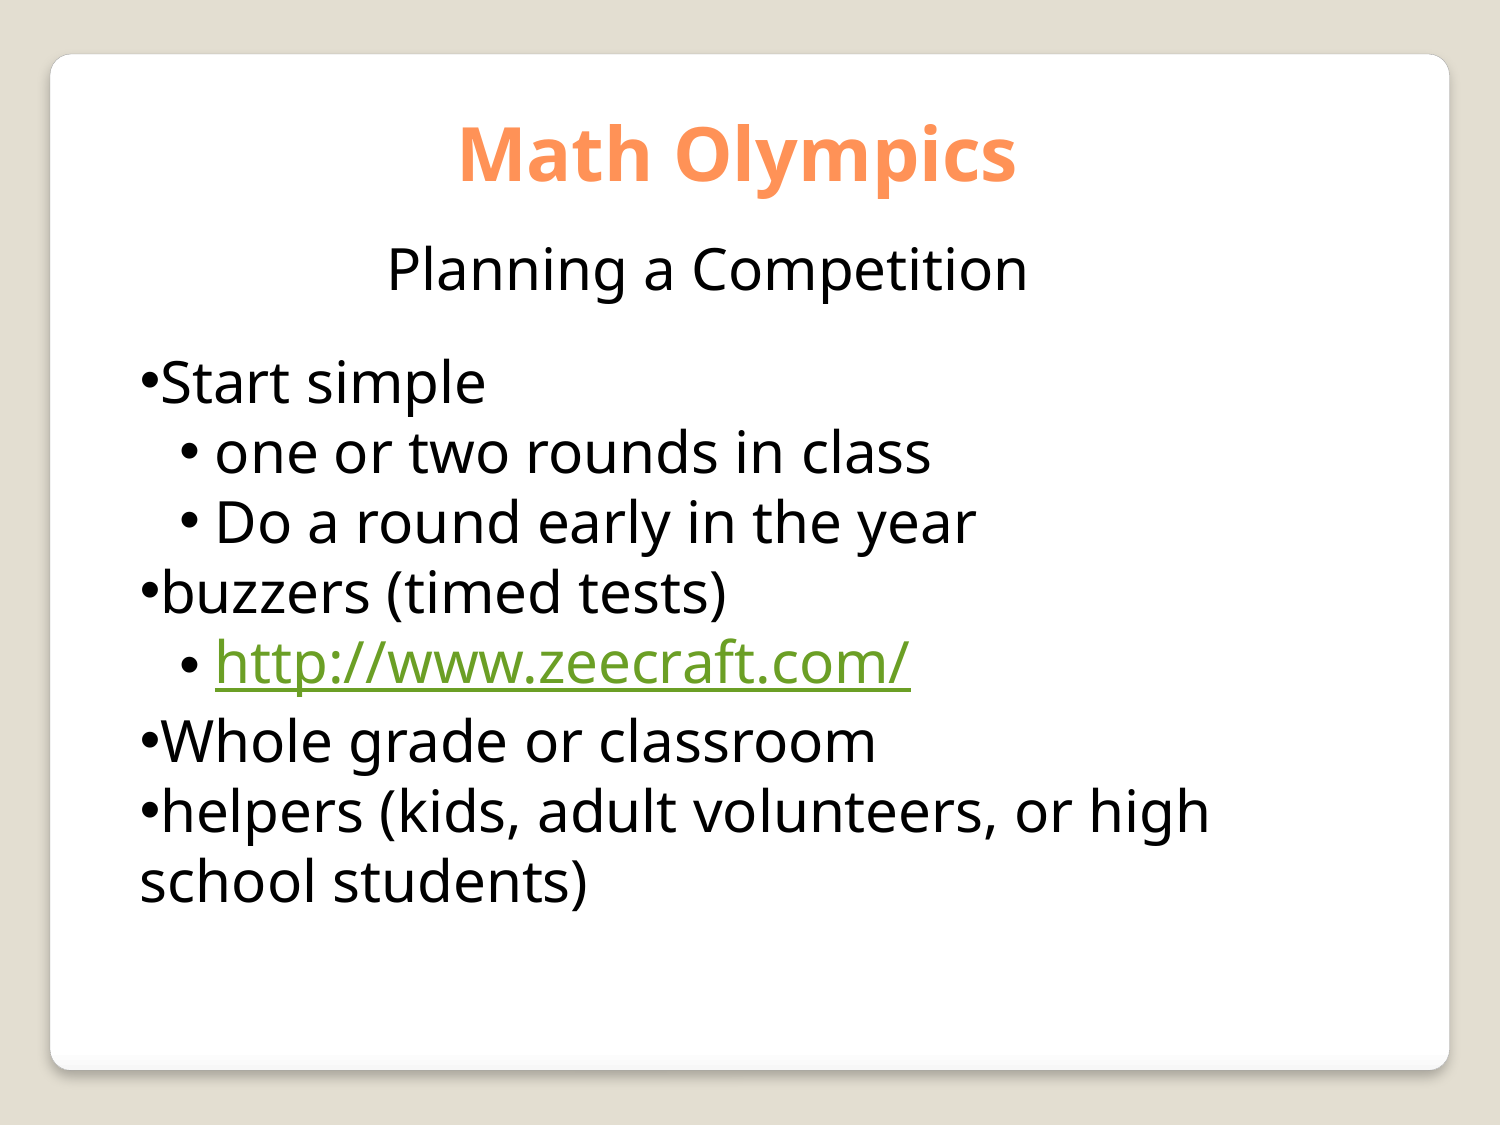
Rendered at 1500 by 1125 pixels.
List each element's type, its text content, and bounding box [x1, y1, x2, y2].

text_box Start simple one or two rounds in class Do a round early in the year buzzers (timed tests) http://www.zeecraft.com/ Whole grade or classroom helpers (kids, adult volunteers, or high school students) [124, 337, 1338, 922]
text_box Math Olympics [99, 0, 1375, 204]
text_box Planning a Competition [371, 224, 1045, 310]
